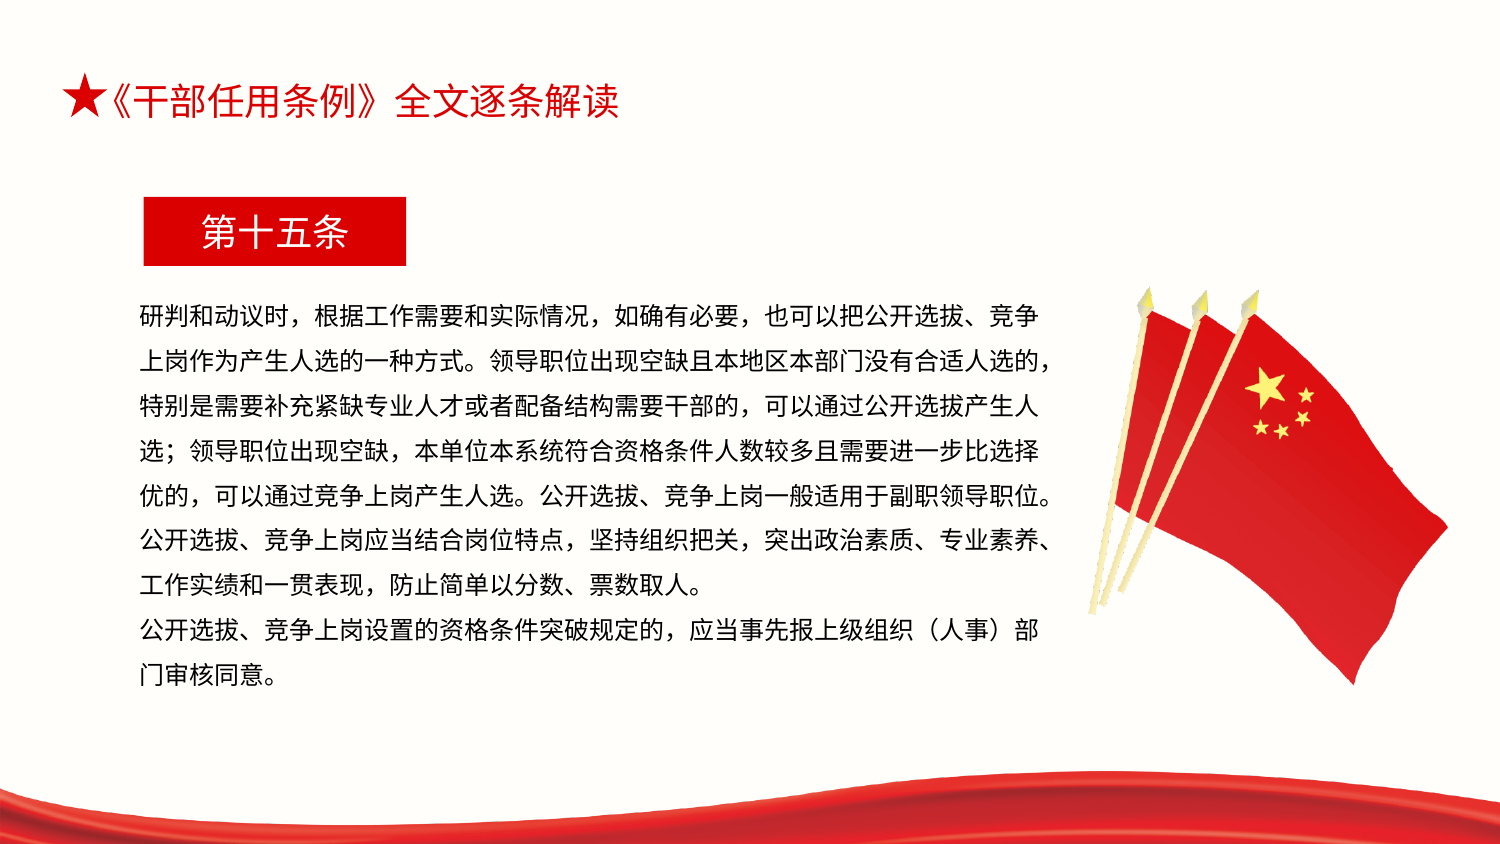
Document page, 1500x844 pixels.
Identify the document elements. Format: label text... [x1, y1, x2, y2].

picture [0, 771, 1500, 844]
text_box 第十五条 [143, 196, 407, 266]
text_box 研判和动议时，根据工作需要和实际情况，如确有必要，也可以把公开选拔、竞争上岗作为产生人选的一种方式。领导职位出现空缺且本地区本部门没有合适人选的，特别是需要补充紧缺专业人才或者配备结构需要干部的，可以通过公开选拔产生人选；领导职位出现空缺，本单位本系统符合资格条件人数较多且需要进一步比选择优的，可以通过竞争上岗产生人选。公开选拔、竞争上岗一般适用于副职领导职位。 公开选拔、竞争上岗应当结合岗位特点，坚持组织把关，突出政治素质、专业素养、工作实绩和一贯表现，防止简单以分数、票数取人。 公开选拔、竞争上岗设置的资格条件突破规定的，应当事先报上级组织（人事）部门审核同意。 [124, 278, 1063, 698]
picture [1062, 265, 1463, 695]
